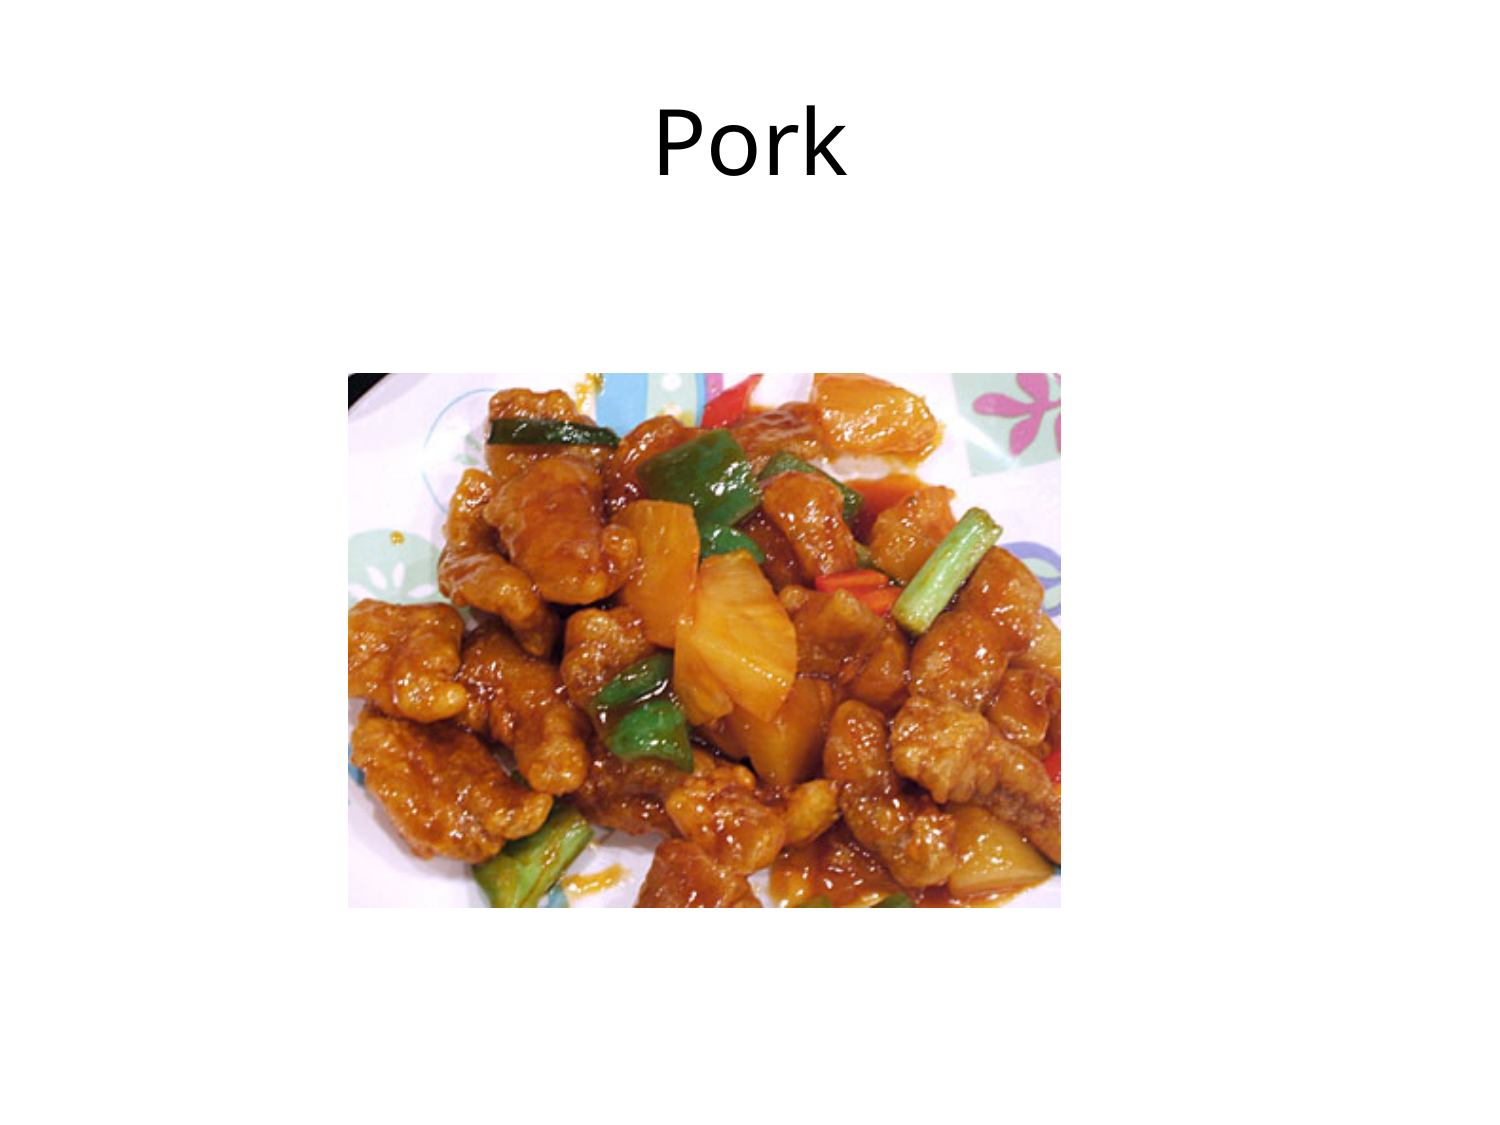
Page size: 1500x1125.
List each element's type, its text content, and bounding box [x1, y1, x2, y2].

picture [348, 373, 1062, 909]
title Pork [75, 45, 1425, 233]
